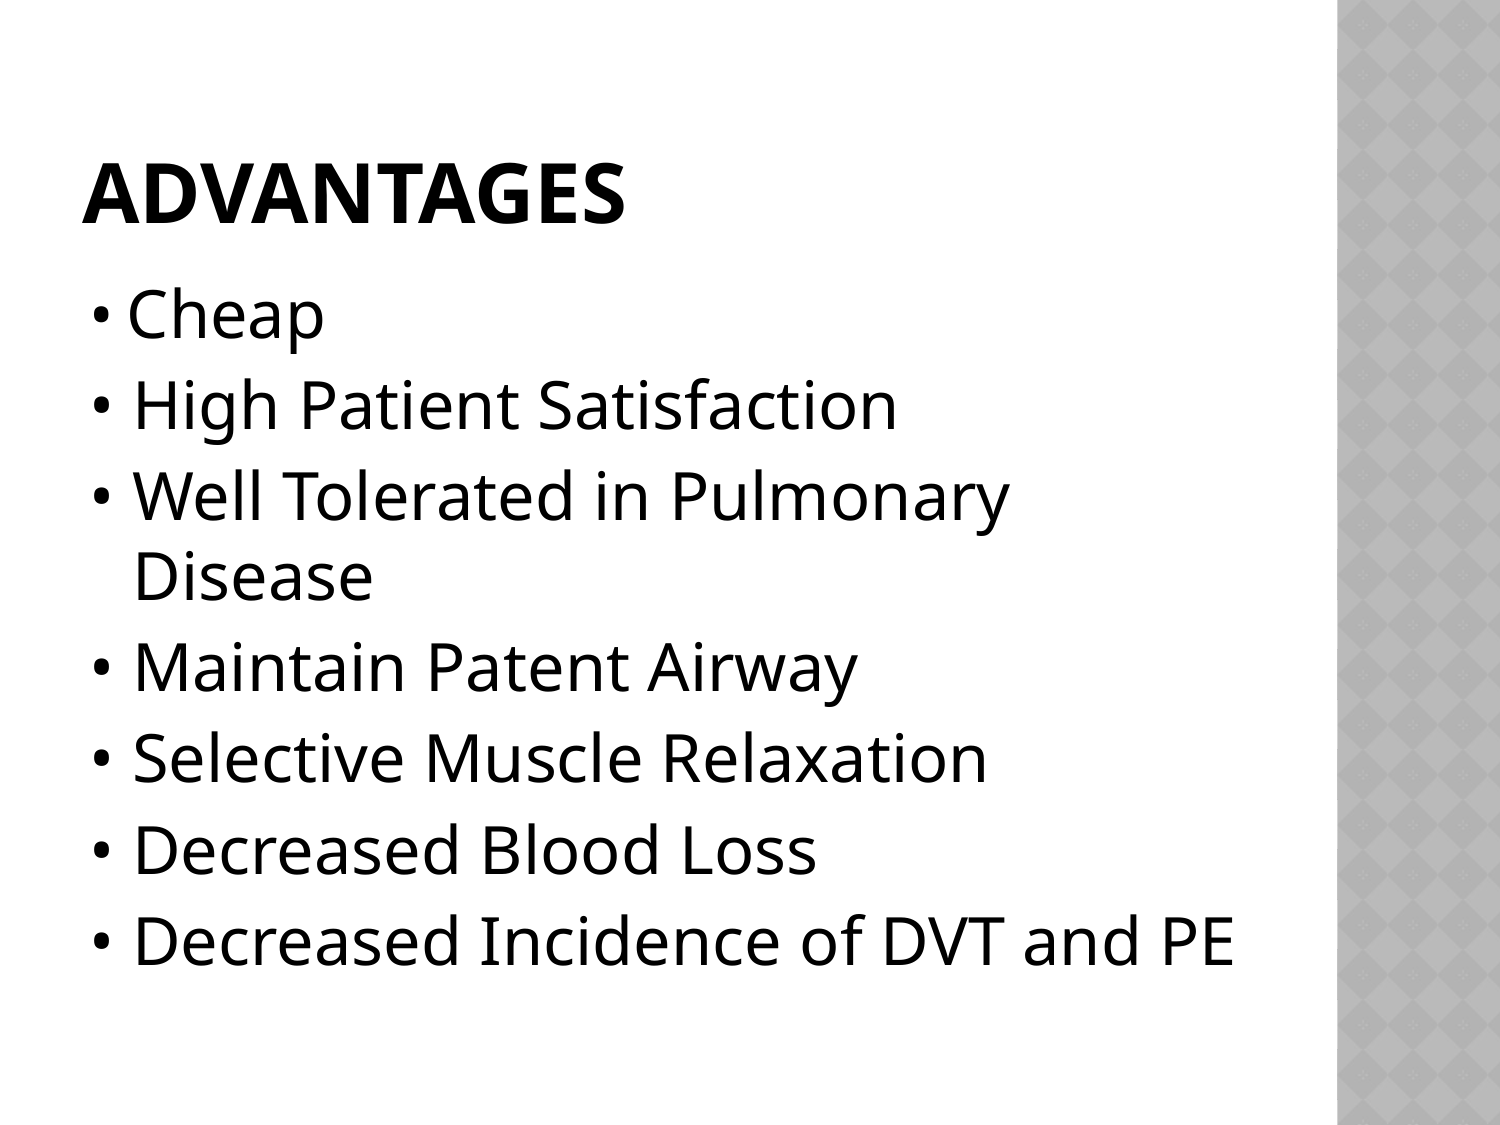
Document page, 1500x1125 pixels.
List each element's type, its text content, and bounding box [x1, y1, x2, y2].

title Advantages [75, 52, 1263, 240]
list • Cheap • High Patient Satisfaction • Well Tolerated in Pulmonary Disease • Maintain Patent Airway • Selective Muscle Relaxation • Decreased Blood Loss • Decreased Incidence of DVT and PE [75, 264, 1263, 1059]
